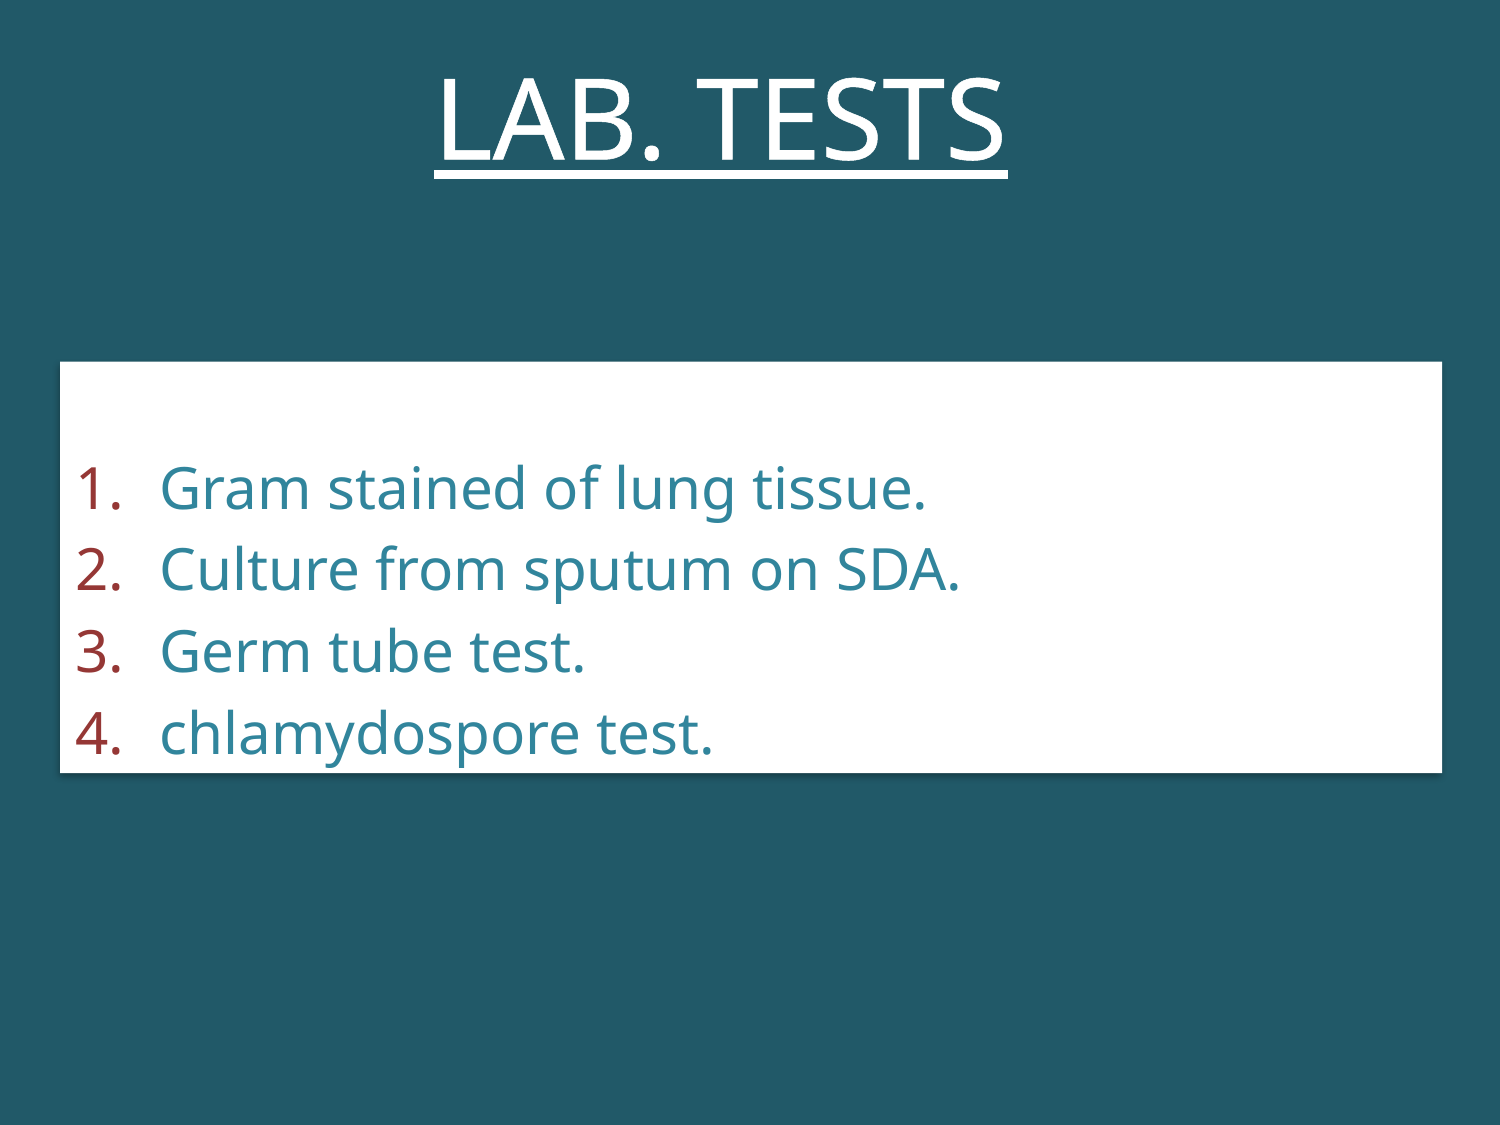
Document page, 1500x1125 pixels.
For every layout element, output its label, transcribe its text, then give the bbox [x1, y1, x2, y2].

text_box Gram stained of lung tissue. Culture from sputum on SDA. Germ tube test. chlamydospore test. [58, 360, 1444, 775]
text_box LAB. TESTS [230, 39, 1211, 190]
